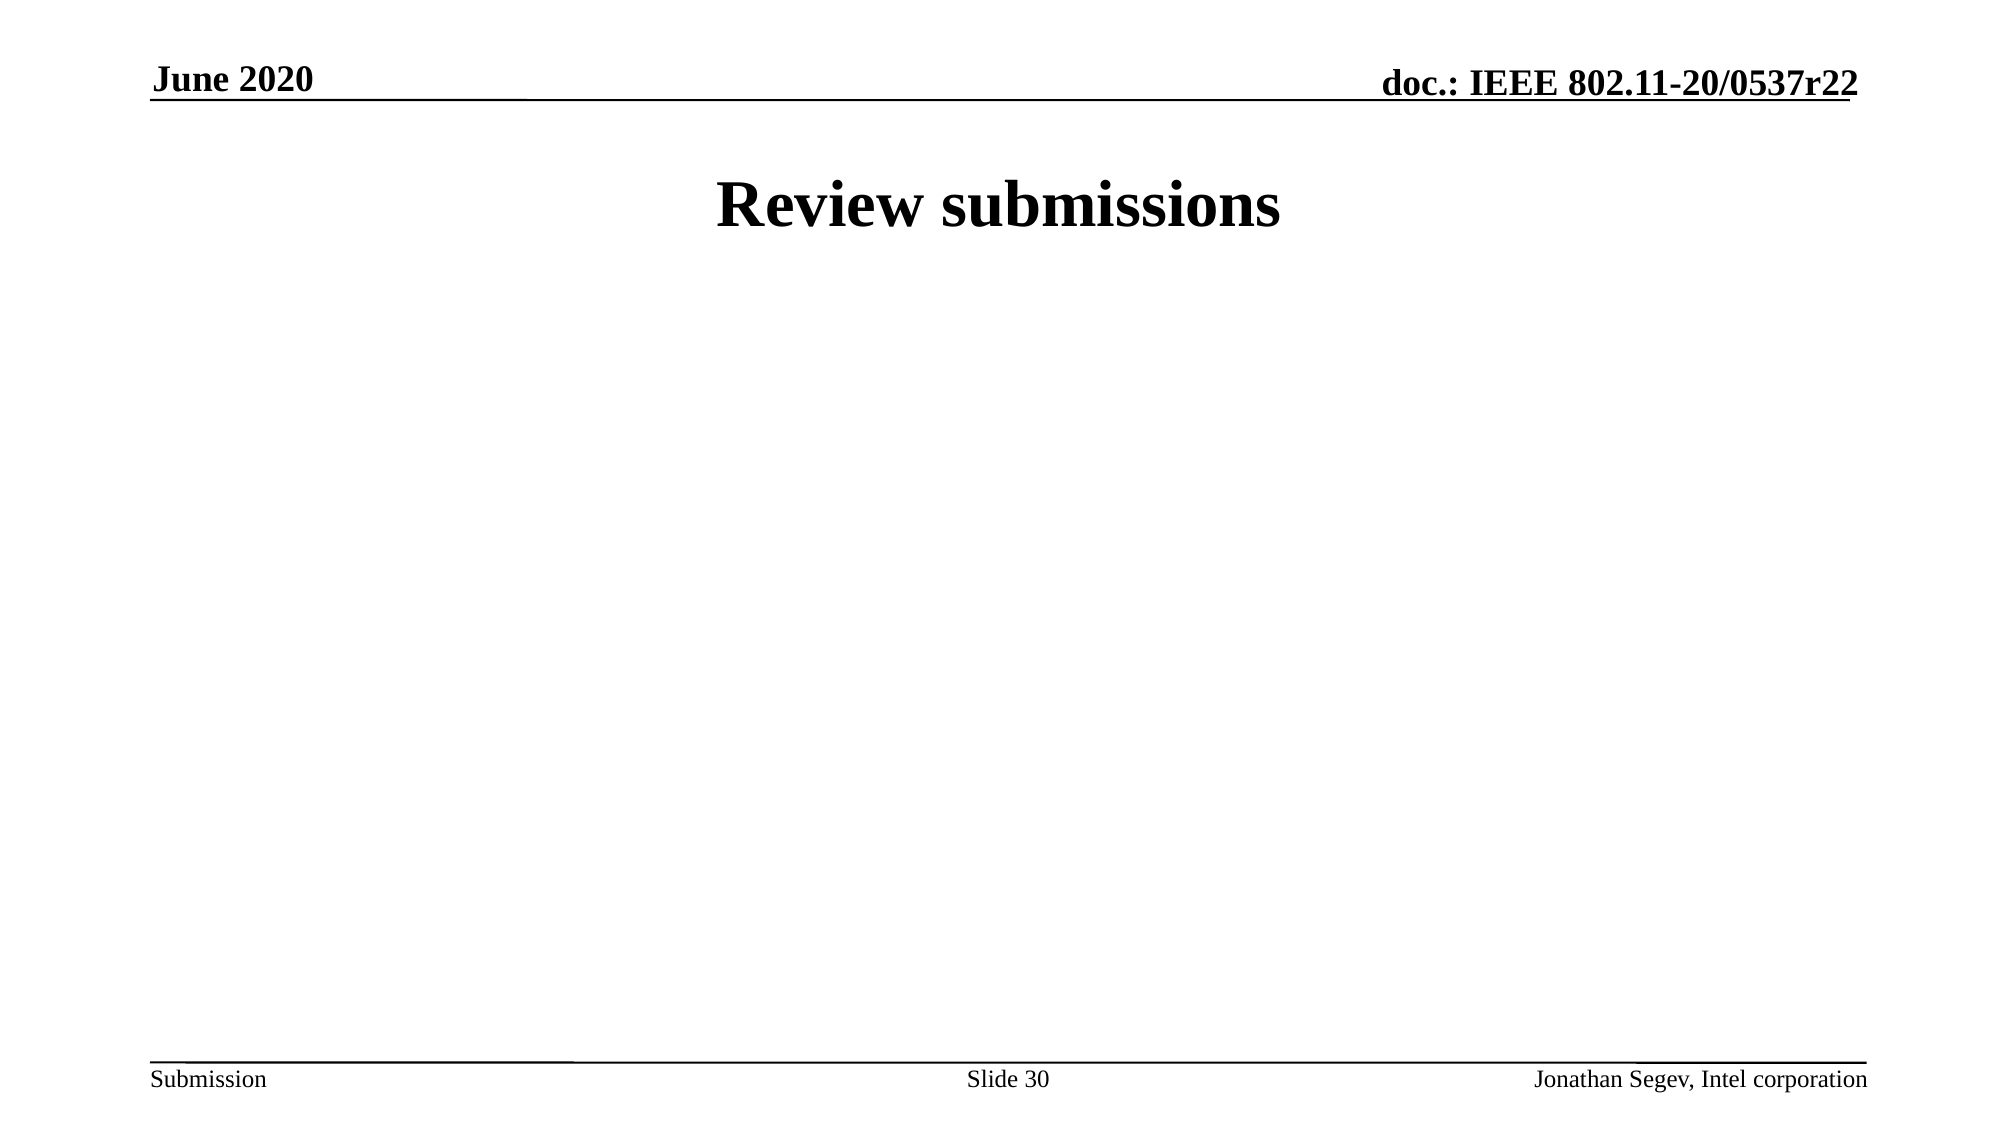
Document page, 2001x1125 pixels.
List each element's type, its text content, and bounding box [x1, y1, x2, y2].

slide_number Slide 30 [950, 1061, 1067, 1123]
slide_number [152, 54, 563, 100]
title Review submissions [149, 112, 1850, 288]
footer Jonathan Segev, Intel corporation [1171, 1061, 1869, 1093]
